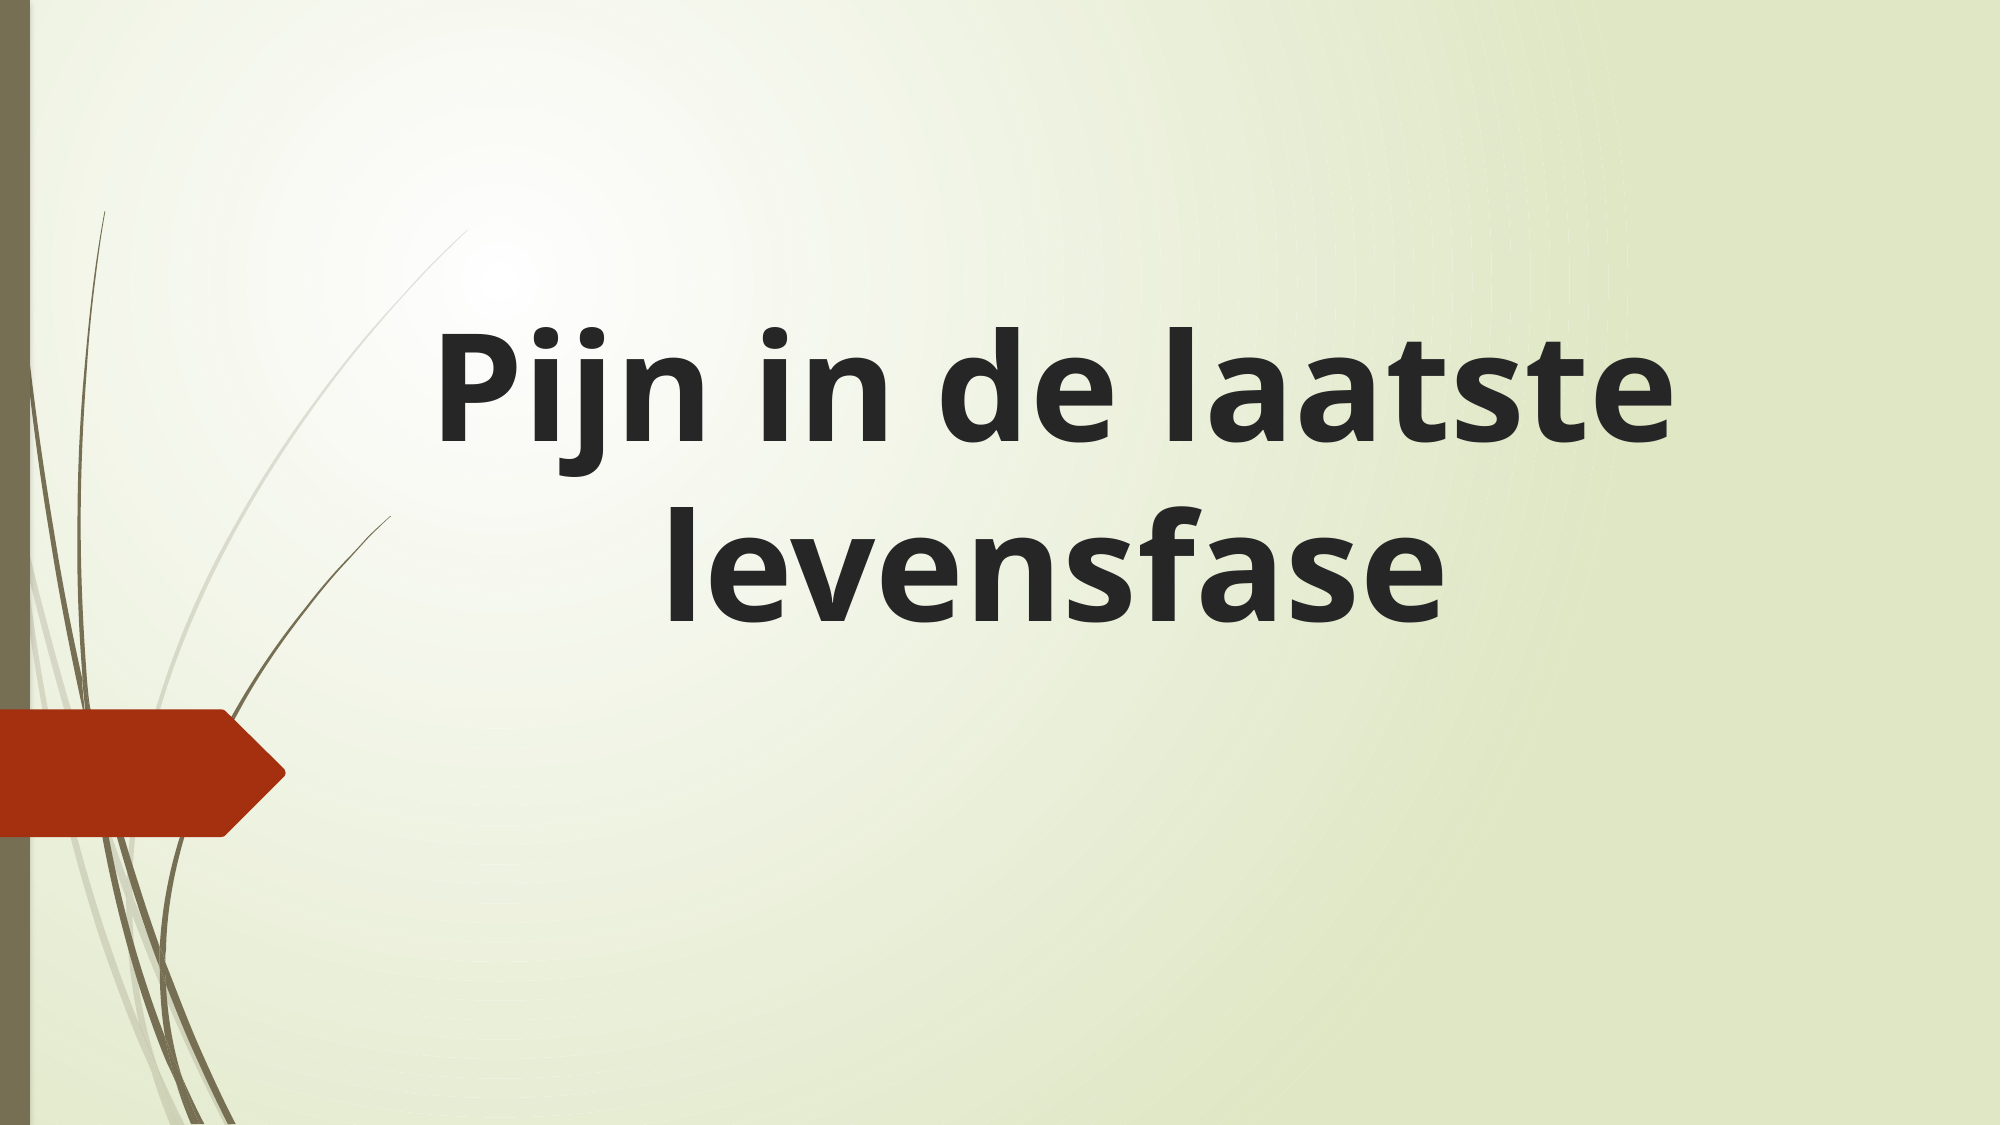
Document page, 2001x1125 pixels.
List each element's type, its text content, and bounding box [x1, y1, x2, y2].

title Pijn in de laatste levensfase [323, 287, 1786, 659]
